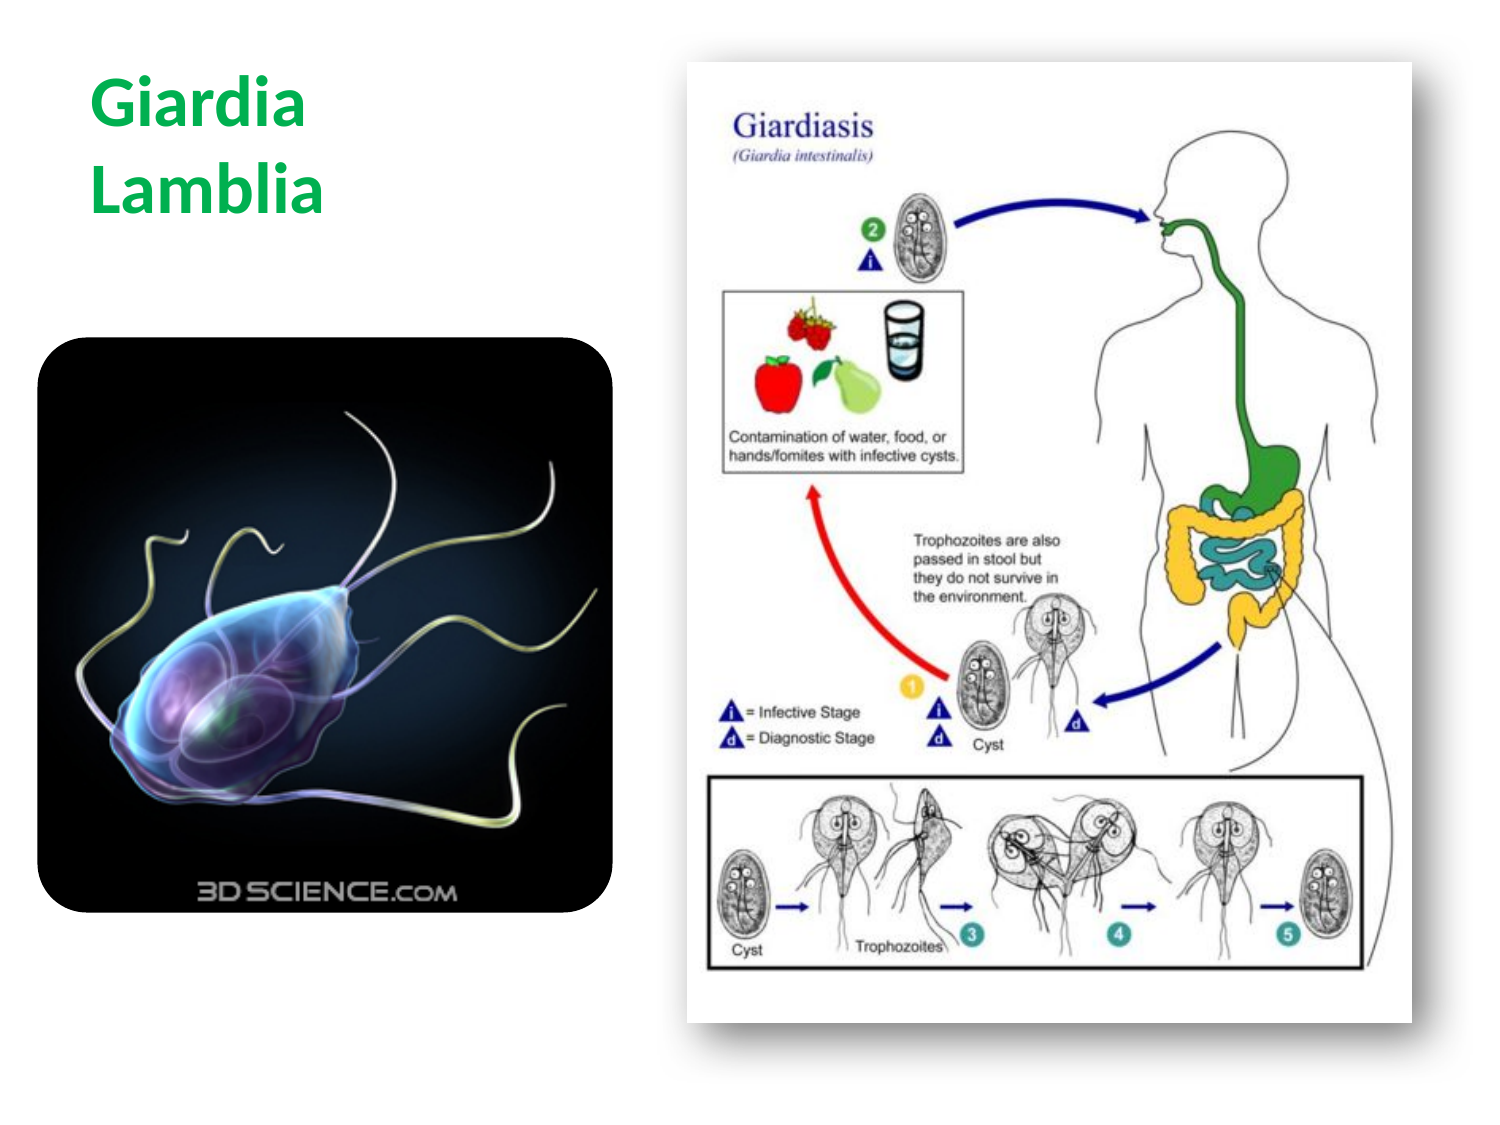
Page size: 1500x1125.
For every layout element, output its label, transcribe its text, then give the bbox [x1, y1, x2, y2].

picture [37, 337, 613, 913]
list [687, 62, 1412, 1023]
title Giardia Lamblia [75, 44, 569, 236]
